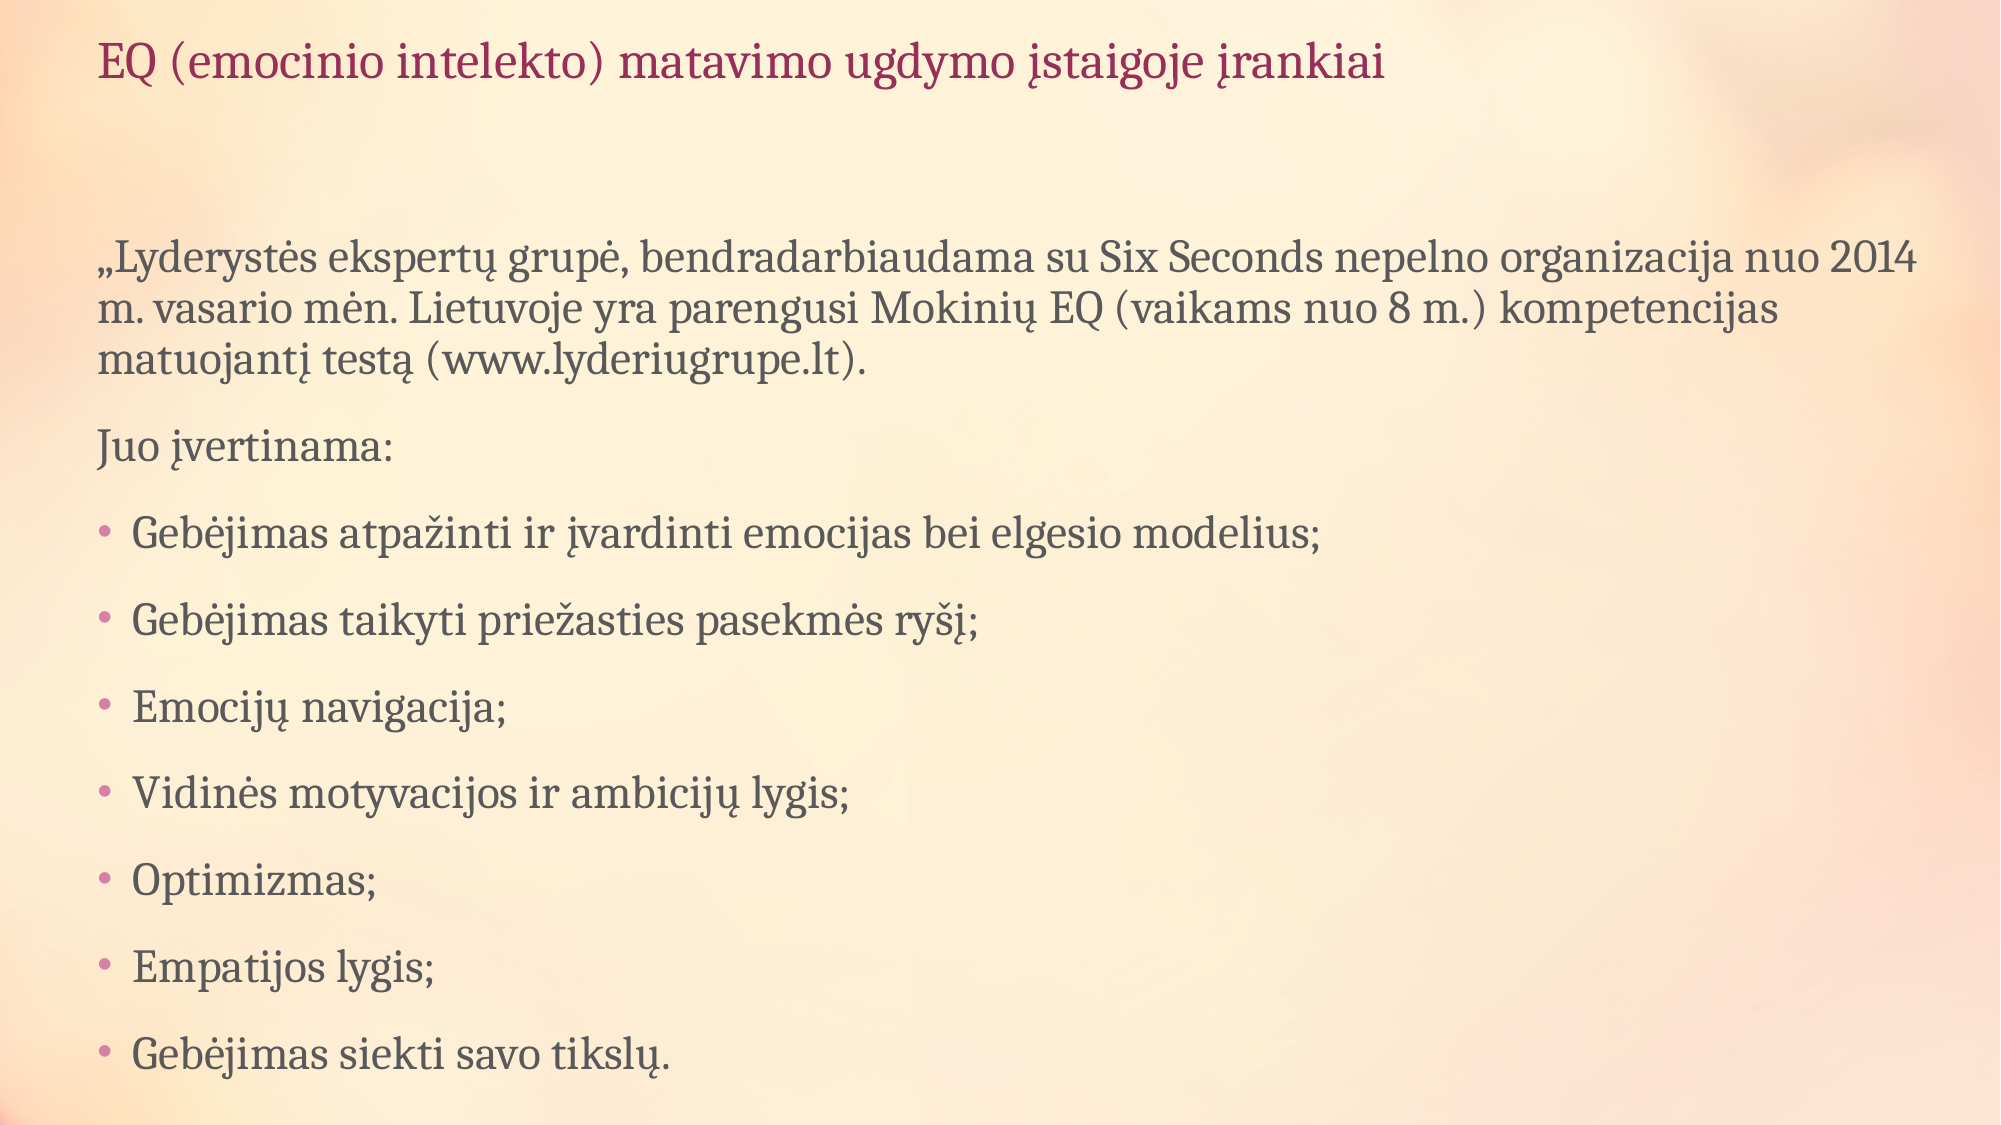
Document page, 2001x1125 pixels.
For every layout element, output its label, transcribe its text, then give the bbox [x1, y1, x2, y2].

list „Lyderystės ekspertų grupė, bendradarbiaudama su Six Seconds nepelno organizacija nuo 2014 m. vasario mėn. Lietuvoje yra parengusi Mokinių EQ (vaikams nuo 8 m.) kompetencijas matuojantį testą (www.lyderiugrupe.lt). Juo įvertinama: Gebėjimas atpažinti ir įvardinti emocijas bei elgesio modelius; Gebėjimas taikyti priežasties pasekmės ryšį; Emocijų navigacija; Vidinės motyvacijos ir ambicijų lygis; Optimizmas; Empatijos lygis; Gebėjimas siekti savo tikslų. [81, 223, 1963, 1089]
title EQ (emocinio intelekto) matavimo ugdymo įstaigoje įrankiai [81, 23, 1900, 98]
picture [0, 0, 2001, 1125]
